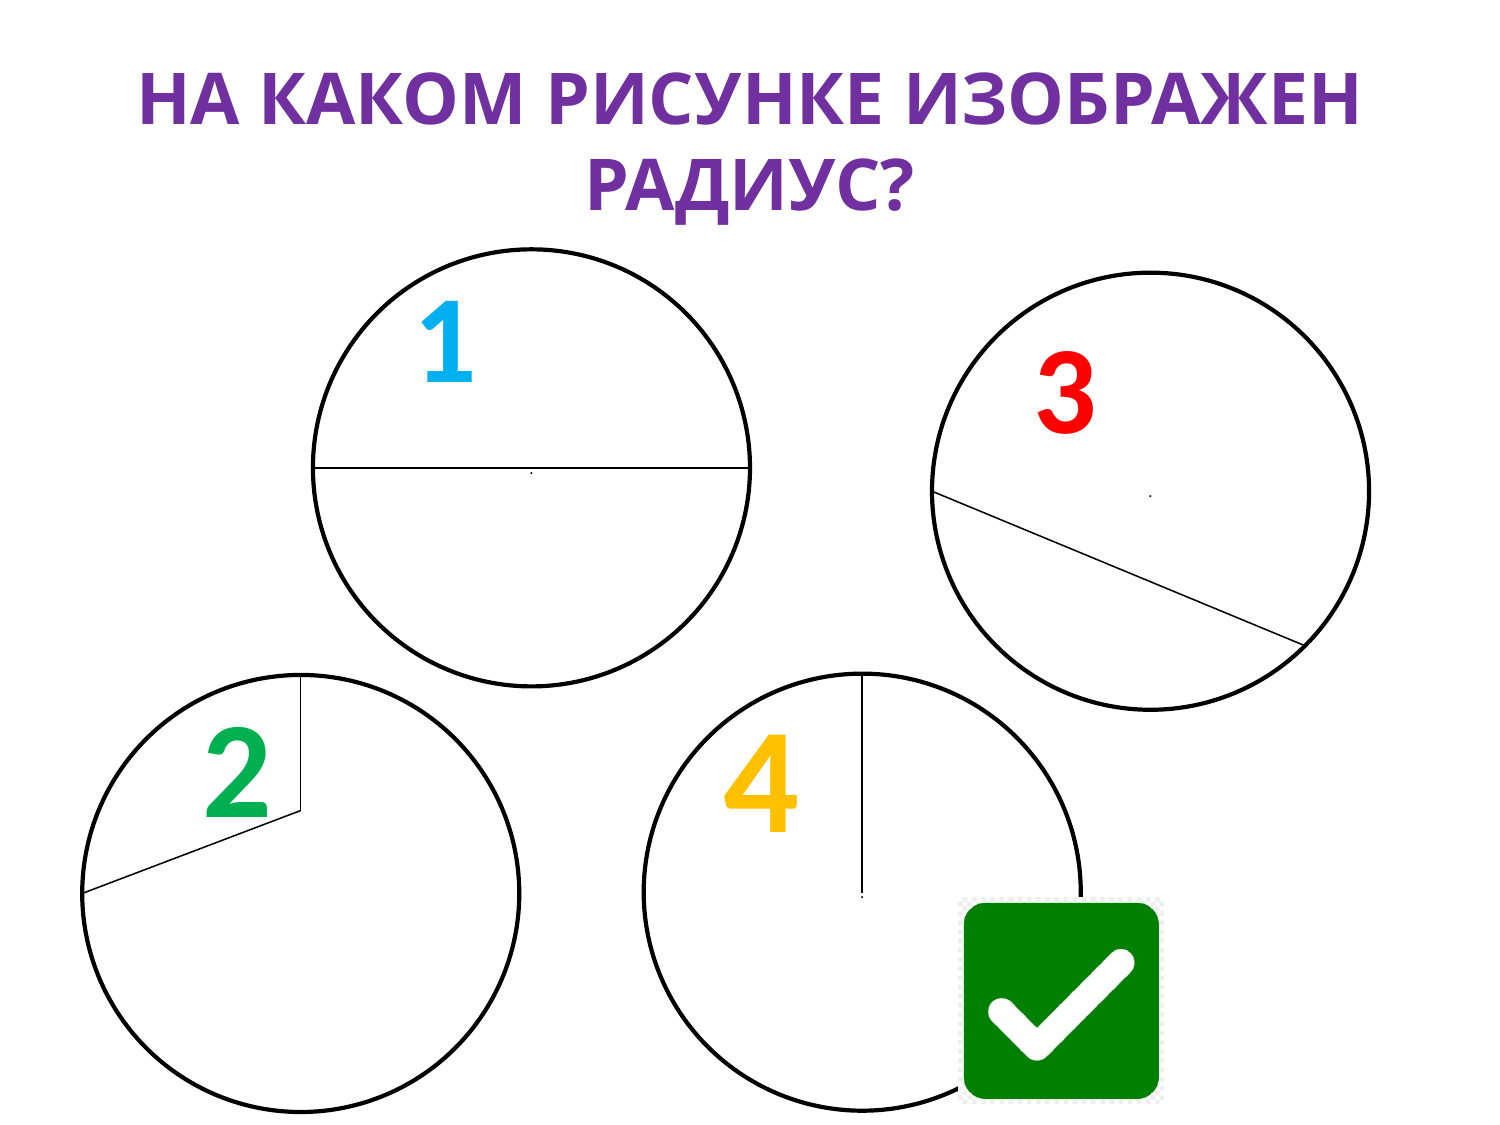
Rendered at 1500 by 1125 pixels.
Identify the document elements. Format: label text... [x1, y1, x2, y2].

text_box . [929, 270, 1372, 644]
text_box 1 [398, 250, 446, 415]
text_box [81, 810, 301, 894]
text_box 4 [708, 674, 792, 870]
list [958, 897, 1165, 1104]
text_box 2 [187, 672, 239, 808]
text_box . [310, 247, 753, 689]
text_box 3 [1018, 301, 1104, 466]
text_box [80, 672, 522, 1115]
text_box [931, 491, 1306, 647]
text_box . [1001, 654, 1300, 712]
title НА КАКОМ РИСУНКЕ ИЗОБРАЖЕН РАДИУС? [75, 45, 1425, 233]
text_box . [641, 671, 1083, 1113]
